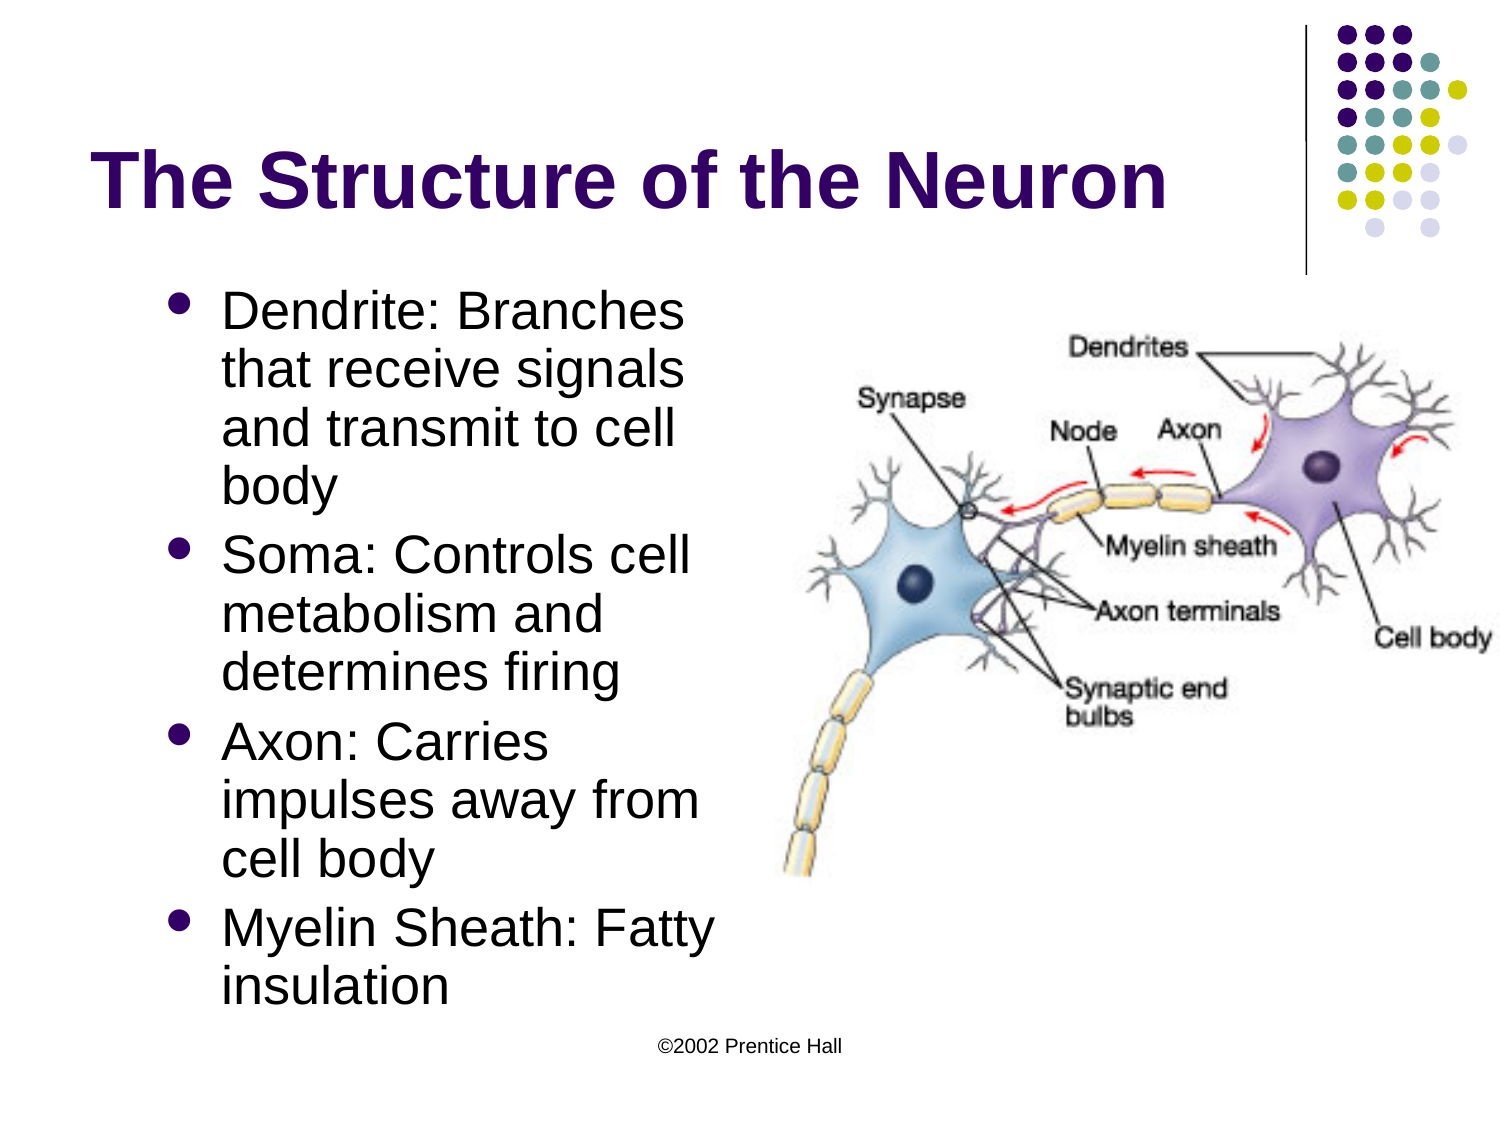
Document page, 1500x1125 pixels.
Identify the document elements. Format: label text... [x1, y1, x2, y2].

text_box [774, 330, 1500, 885]
list Dendrite: Branches that receive signals and transmit to cell body Soma: Controls cell metabolism and determines firing Axon: Carries impulses away from cell body Myelin Sheath: Fatty insulation [150, 275, 788, 1088]
title The Structure of the Neuron [75, 20, 1313, 233]
footer ©2002 Prentice Hall [512, 1025, 988, 1100]
